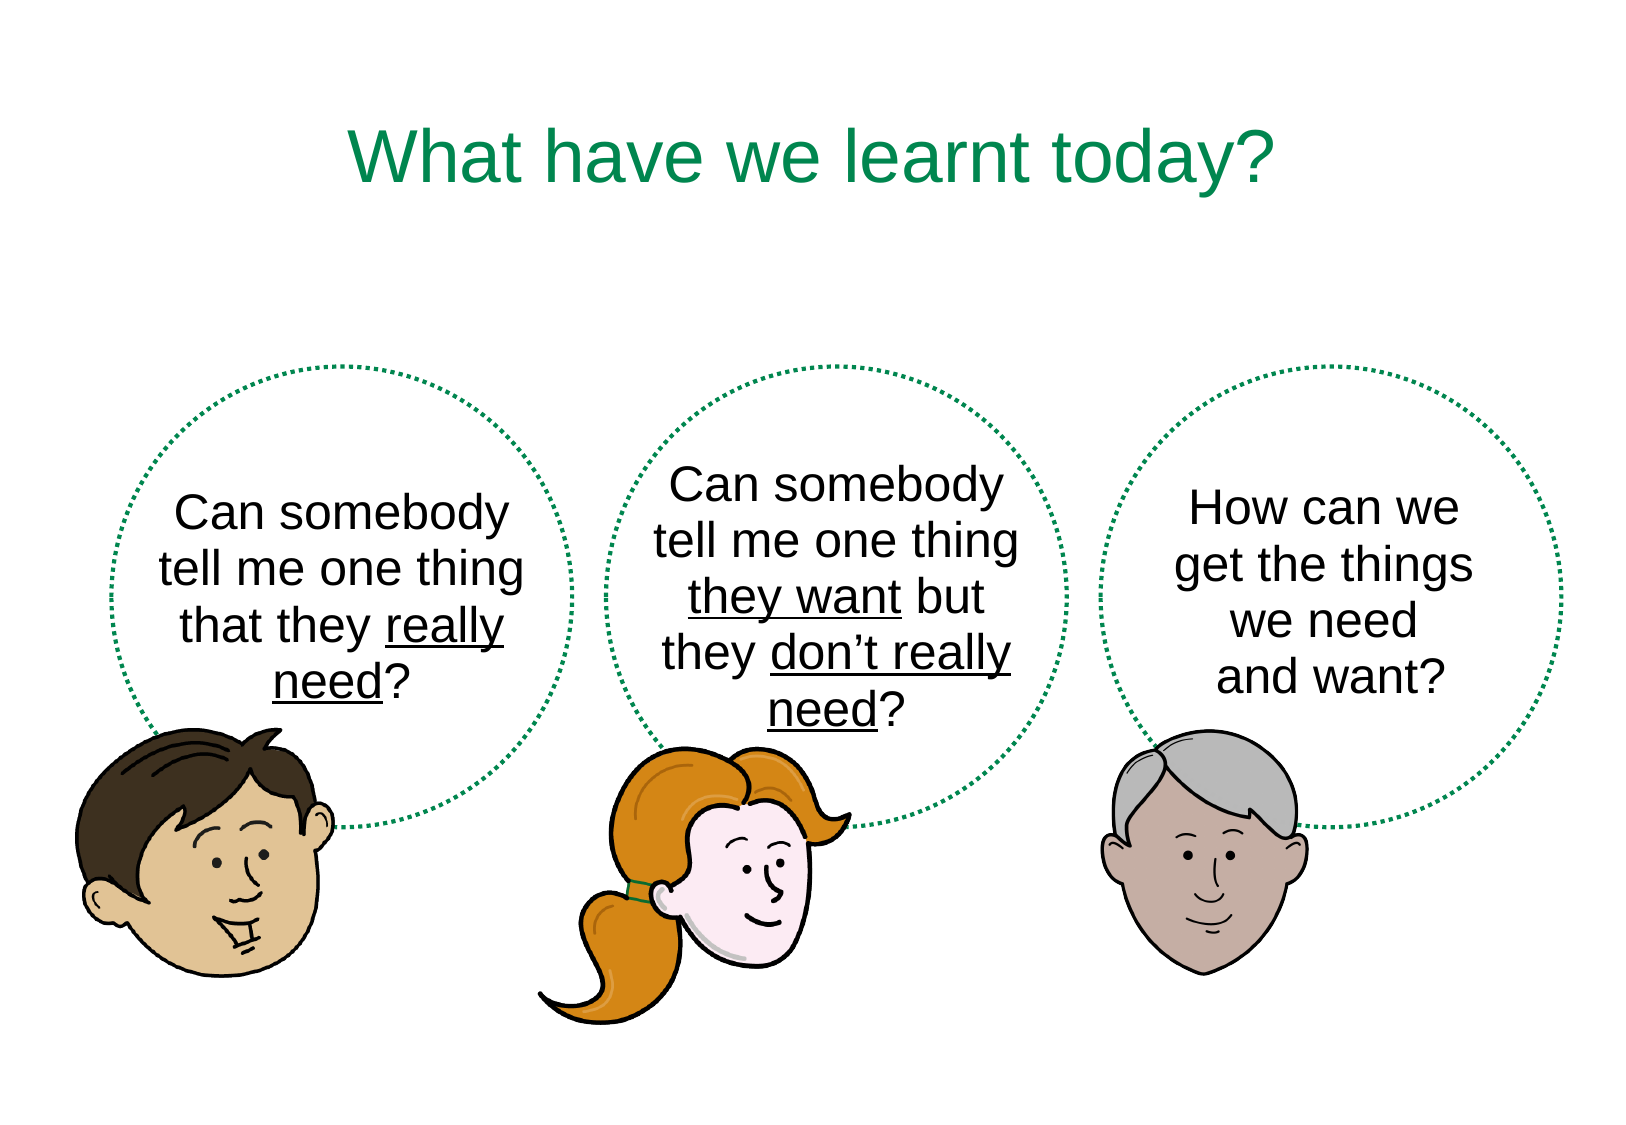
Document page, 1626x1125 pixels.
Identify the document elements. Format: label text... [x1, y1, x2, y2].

text_box [603, 472, 640, 722]
text_box [1032, 473, 1069, 719]
picture [1100, 729, 1309, 976]
text_box Can somebody tell me one thing they want but they don’t really need? [640, 454, 1032, 737]
picture [537, 746, 852, 1025]
text_box [653, 364, 1020, 454]
text_box Can somebody tell me one thing that they really need? [146, 483, 538, 709]
text_box [1098, 364, 1564, 722]
text_box [109, 364, 575, 830]
title What have we learnt today? [0, 118, 1625, 199]
text_box [652, 737, 1022, 829]
picture [74, 727, 335, 978]
text_box How can we get the things we need and want? [1135, 478, 1527, 761]
text_box [1314, 761, 1495, 830]
